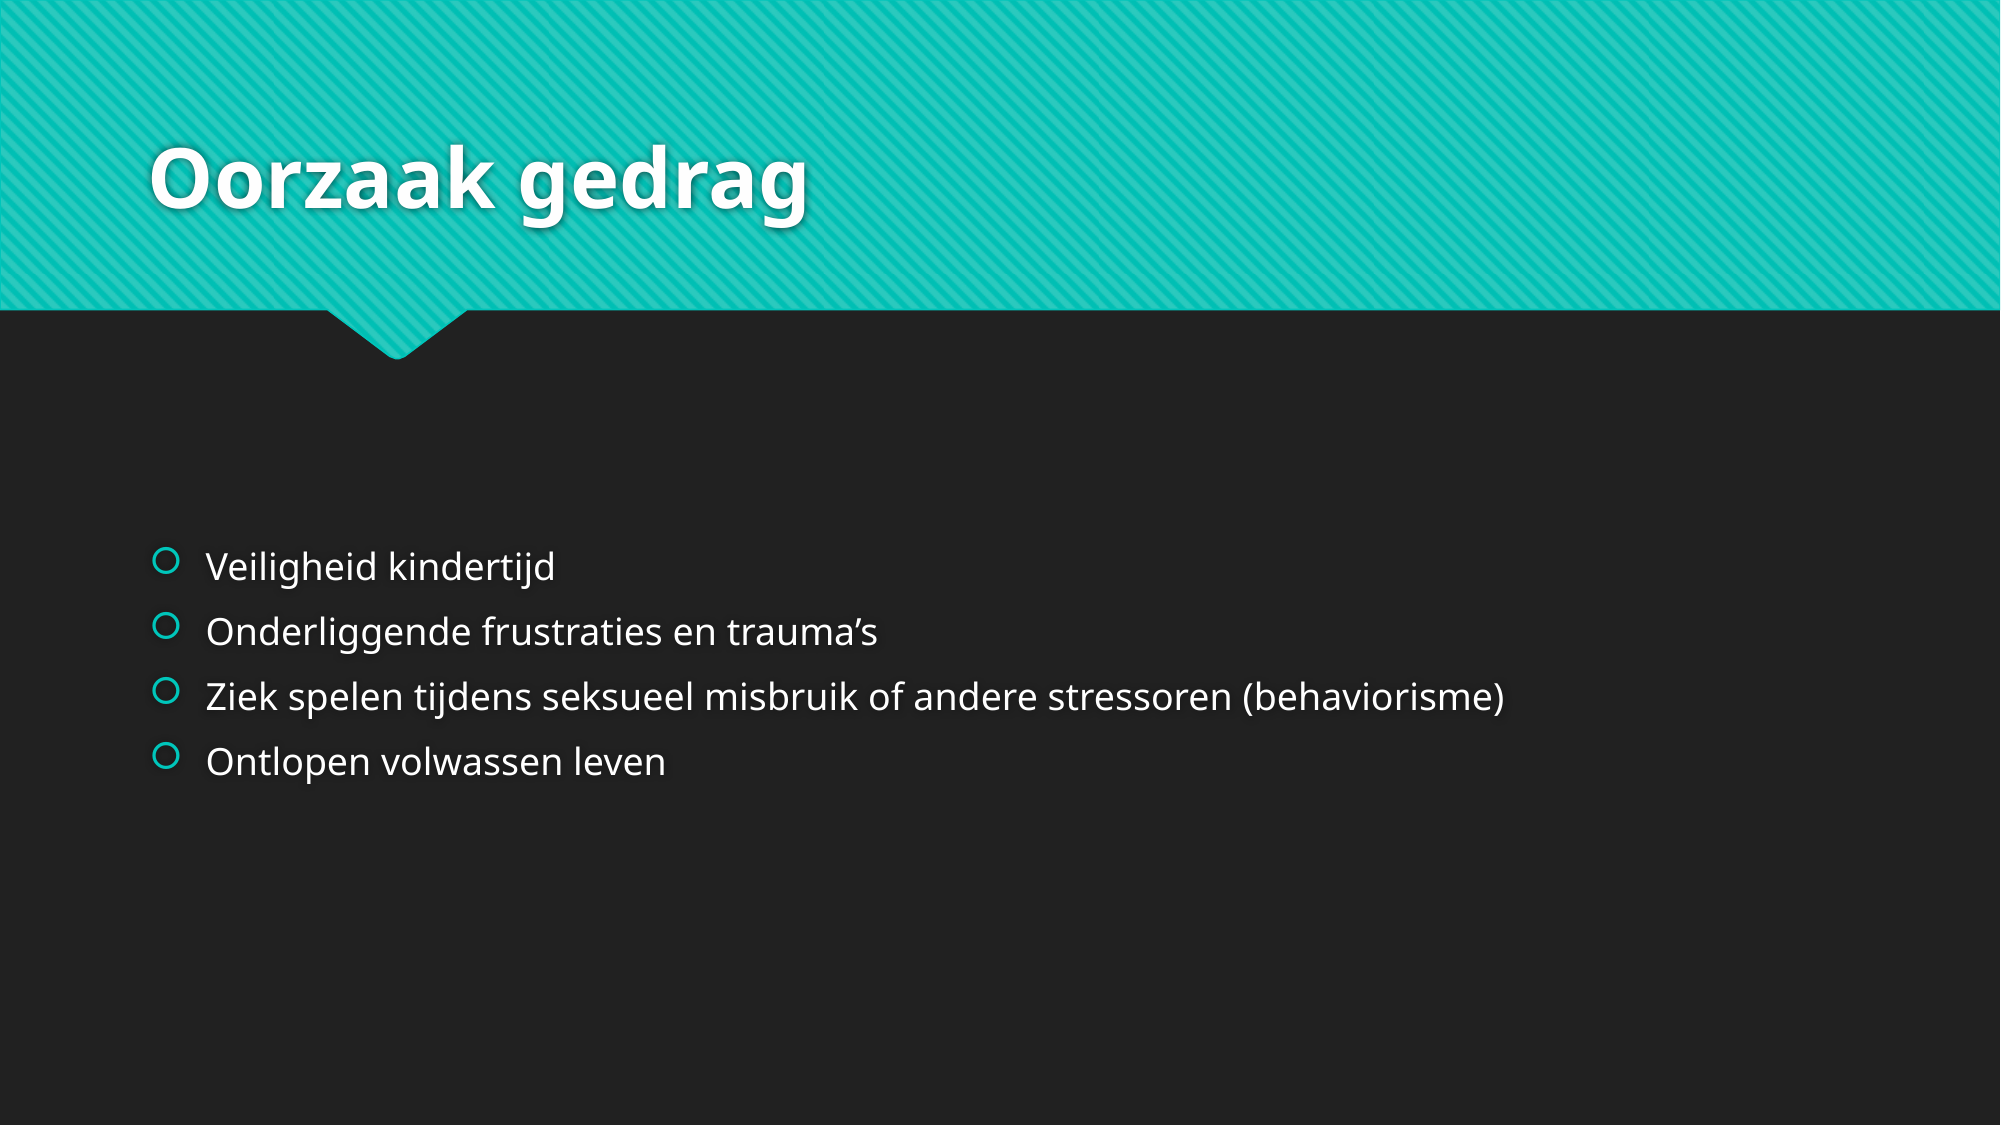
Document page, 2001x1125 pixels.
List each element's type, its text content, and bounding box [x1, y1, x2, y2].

list Veiligheid kindertijd Onderliggende frustraties en trauma’s Ziek spelen tijdens seksueel misbruik of andere stressoren (behaviorisme) Ontlopen volwassen leven [134, 364, 1866, 962]
title Oorzaak gedrag [132, 73, 1868, 233]
